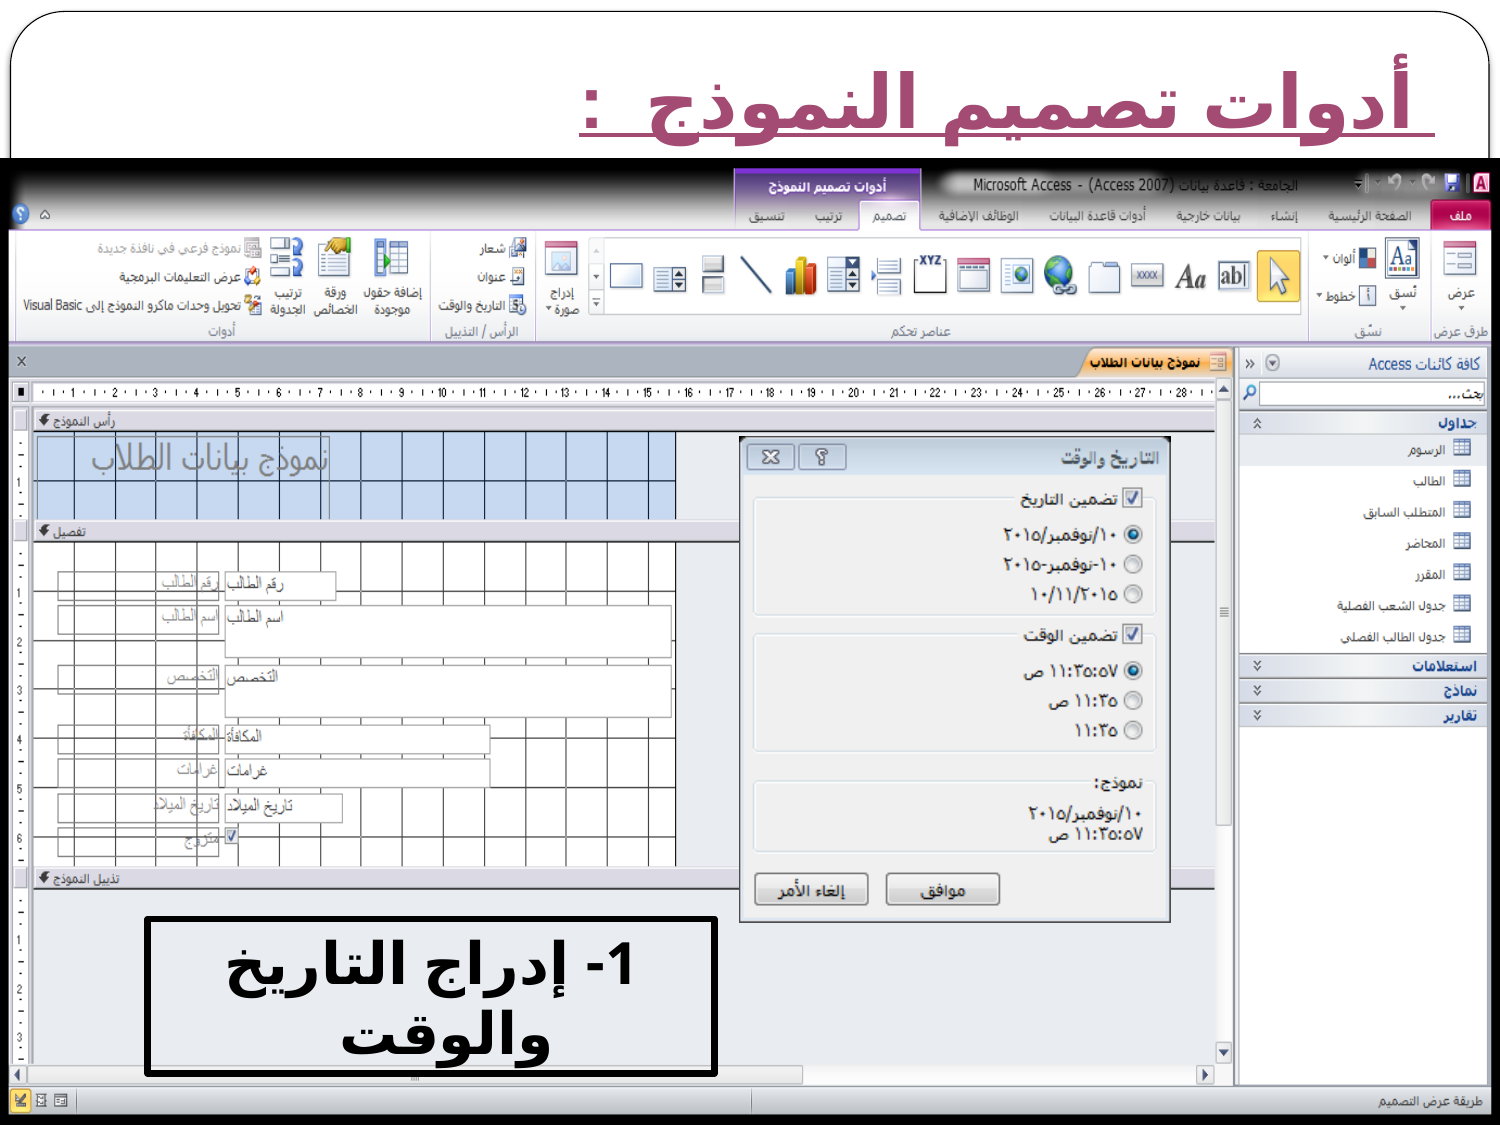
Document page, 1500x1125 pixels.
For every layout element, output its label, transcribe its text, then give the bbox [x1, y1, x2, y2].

text_box أدوات تصميم النموذج : [100, 0, 1451, 157]
picture [0, 158, 1500, 1125]
